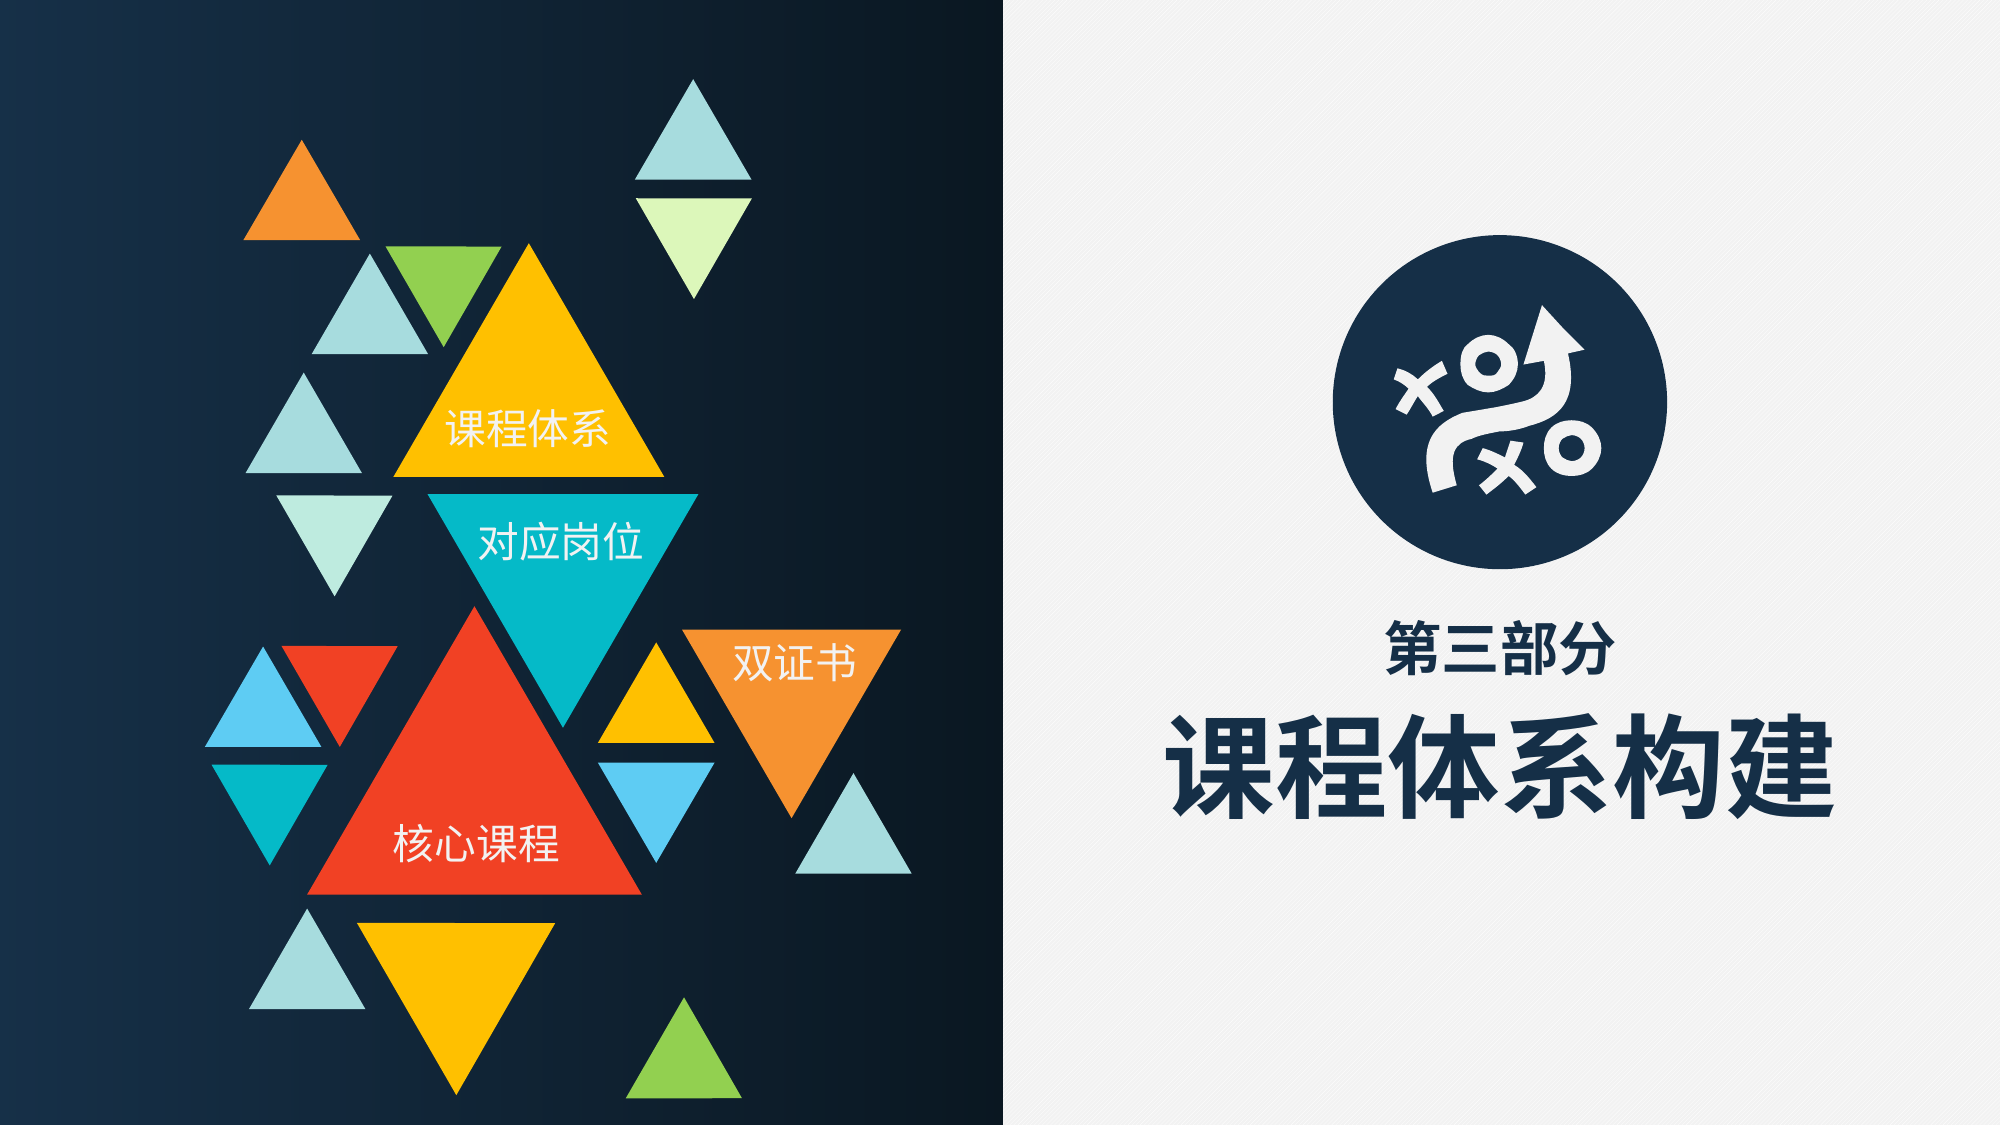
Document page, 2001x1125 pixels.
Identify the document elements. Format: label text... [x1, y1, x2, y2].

text_box [596, 761, 717, 865]
text_box 课程体系 [429, 395, 627, 460]
text_box [305, 604, 644, 896]
text_box 课程体系构建 [1147, 689, 1853, 840]
text_box 双证书 [717, 629, 873, 695]
text_box 核心课程 [378, 810, 575, 876]
text_box [439, 241, 619, 395]
text_box [793, 771, 914, 875]
text_box 第三部分 [1368, 604, 1632, 690]
text_box [243, 370, 364, 475]
text_box [383, 245, 504, 350]
text_box [203, 644, 324, 748]
text_box [279, 644, 400, 749]
text_box [633, 197, 754, 302]
text_box [472, 574, 654, 730]
text_box [209, 763, 330, 868]
text_box [247, 906, 368, 1011]
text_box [1332, 235, 1668, 570]
text_box [718, 695, 865, 821]
text_box [596, 640, 717, 744]
text_box [633, 77, 754, 181]
text_box [309, 251, 430, 356]
text_box [355, 921, 557, 1098]
text_box 对应岗位 [462, 508, 660, 574]
text_box [391, 410, 667, 478]
text_box [623, 995, 744, 1100]
text_box [680, 628, 903, 692]
text_box [241, 137, 362, 242]
text_box [425, 493, 701, 563]
text_box [274, 494, 395, 599]
